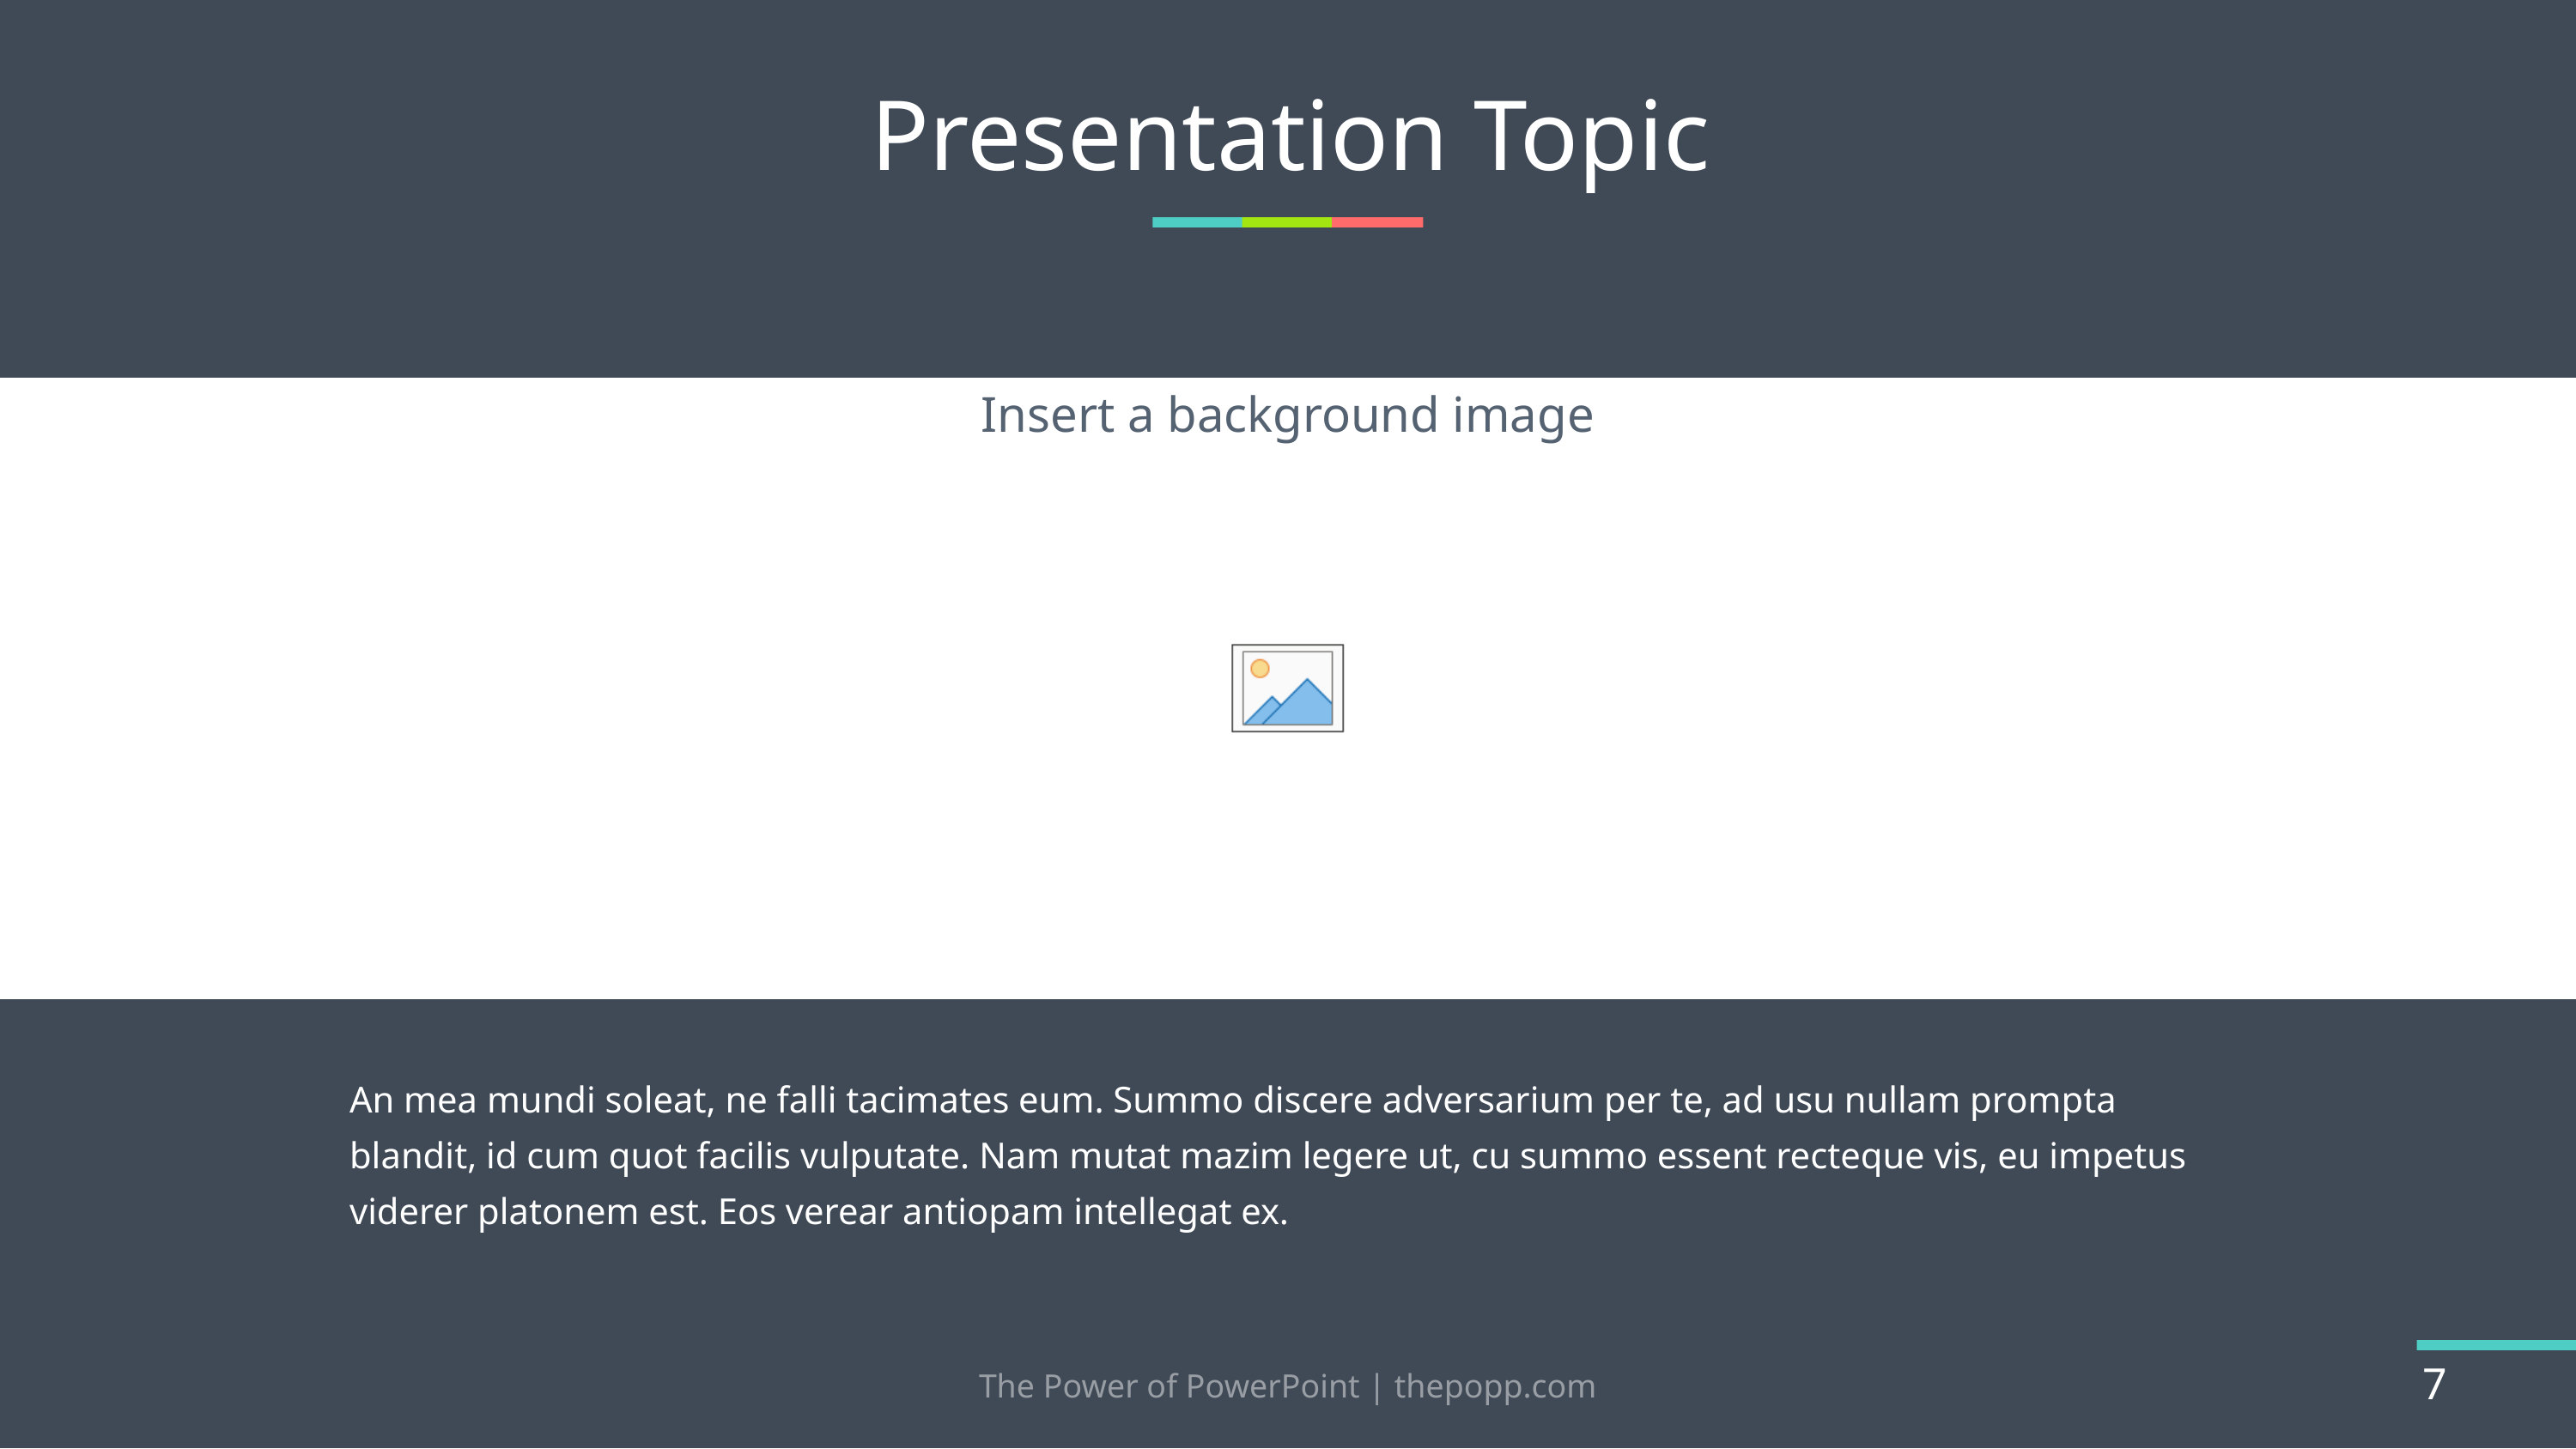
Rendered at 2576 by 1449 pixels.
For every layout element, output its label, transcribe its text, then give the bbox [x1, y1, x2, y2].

slide_number 7 [2409, 1351, 2576, 1421]
title Presentation Topic [69, 49, 2512, 230]
list An mea mundi soleat, ne falli tacimates eum. Summo discere adversarium per te, ad usu nullam prompta blandit, id cum quot facilis vulputate. Nam mutat mazim legere ut, cu summo essent recteque vis, eu impetus viderer platonem est. Eos verear antiopam intellegat ex. [337, 1026, 2239, 1270]
footer The Power of PowerPoint | thepopp.com [853, 1349, 1723, 1427]
picture [0, 378, 2576, 1000]
